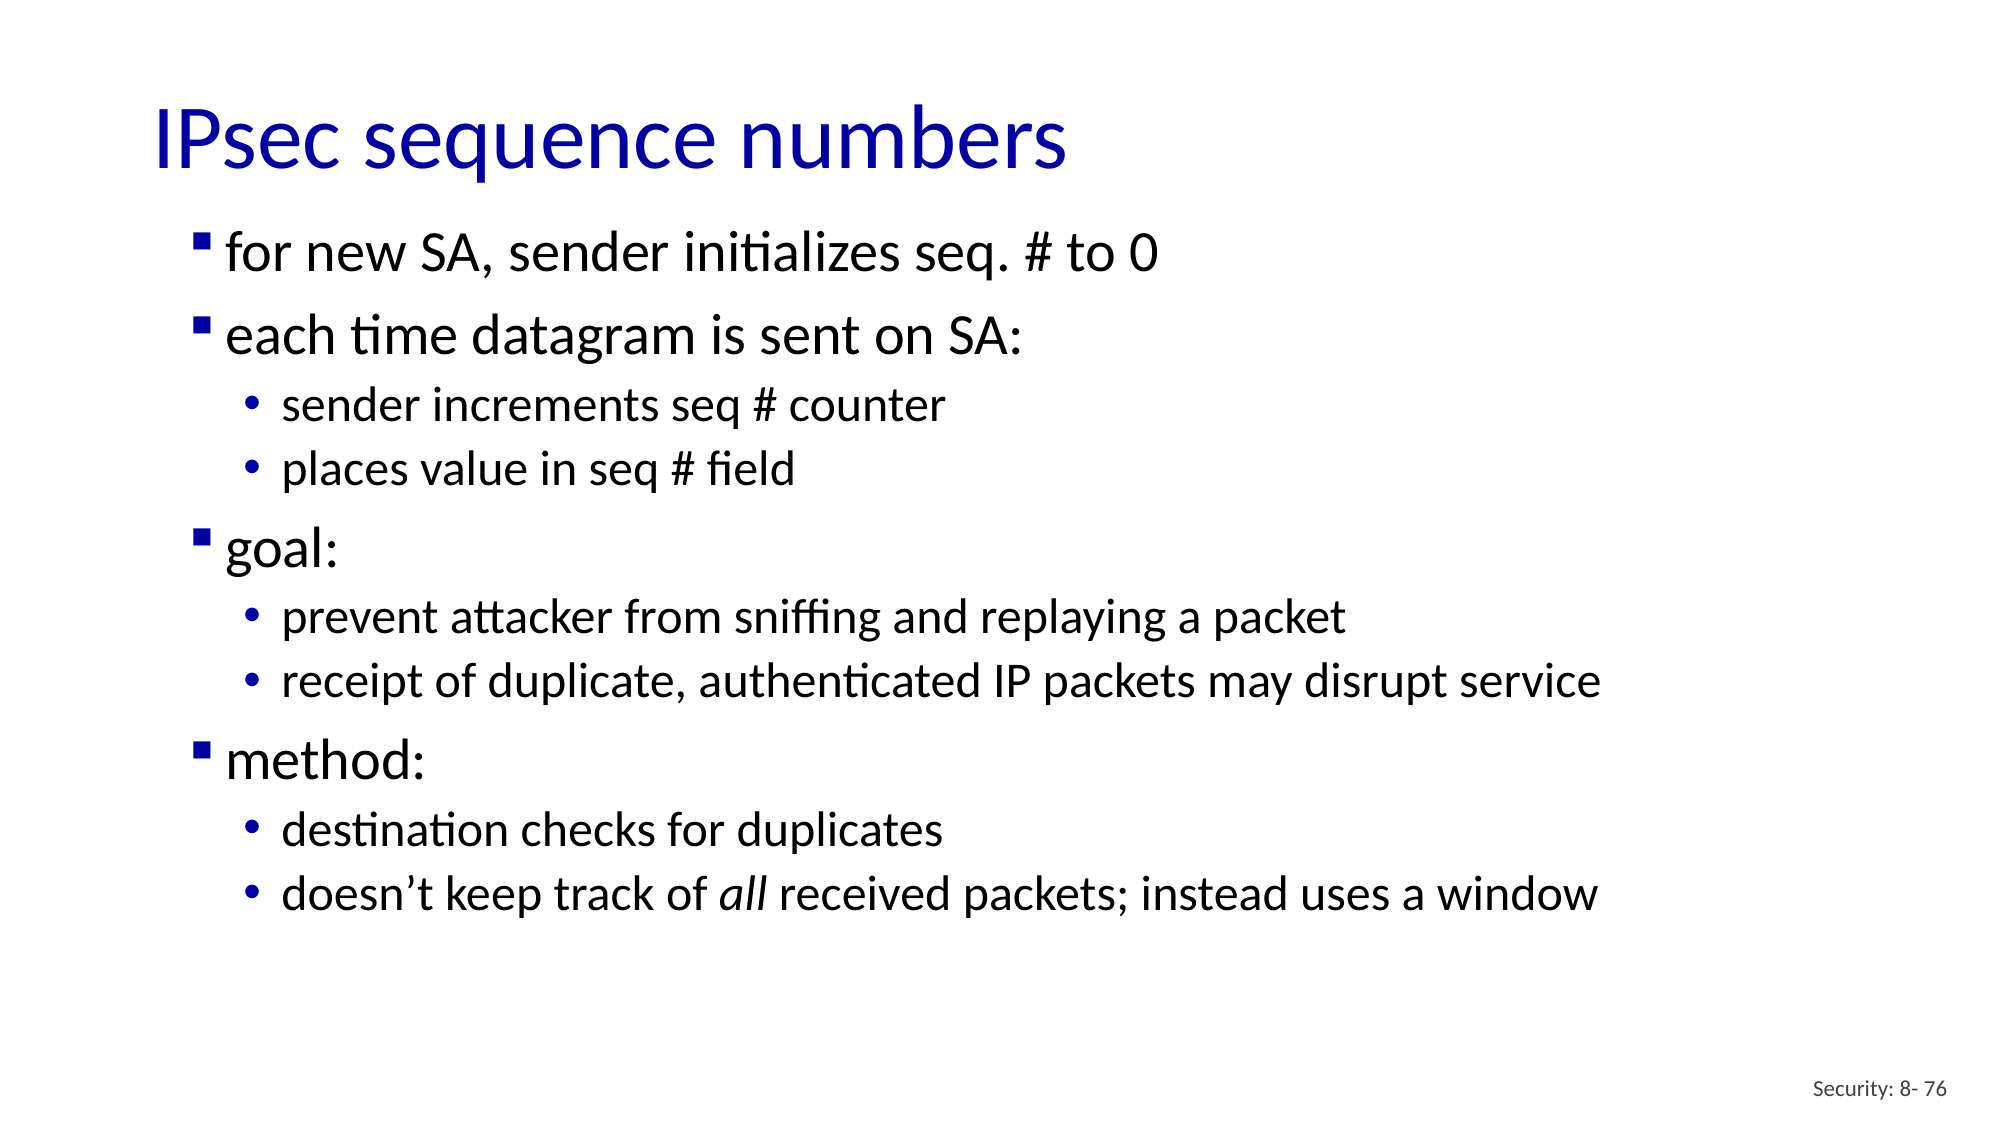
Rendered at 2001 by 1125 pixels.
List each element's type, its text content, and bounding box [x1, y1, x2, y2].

slide_number Security: 8- 76 [1512, 1056, 1963, 1117]
title IPsec sequence numbers [137, 65, 1863, 213]
text_box for new SA, sender initializes seq. # to 0 each time datagram is sent on SA: sender increments seq # counter places value in seq # field goal: prevent attacker from sniffing and replaying a packet receipt of duplicate, authenticated IP packets may disrupt service method: destination checks for duplicates doesn’t keep track of all received packets; instead uses a window [152, 213, 1863, 977]
